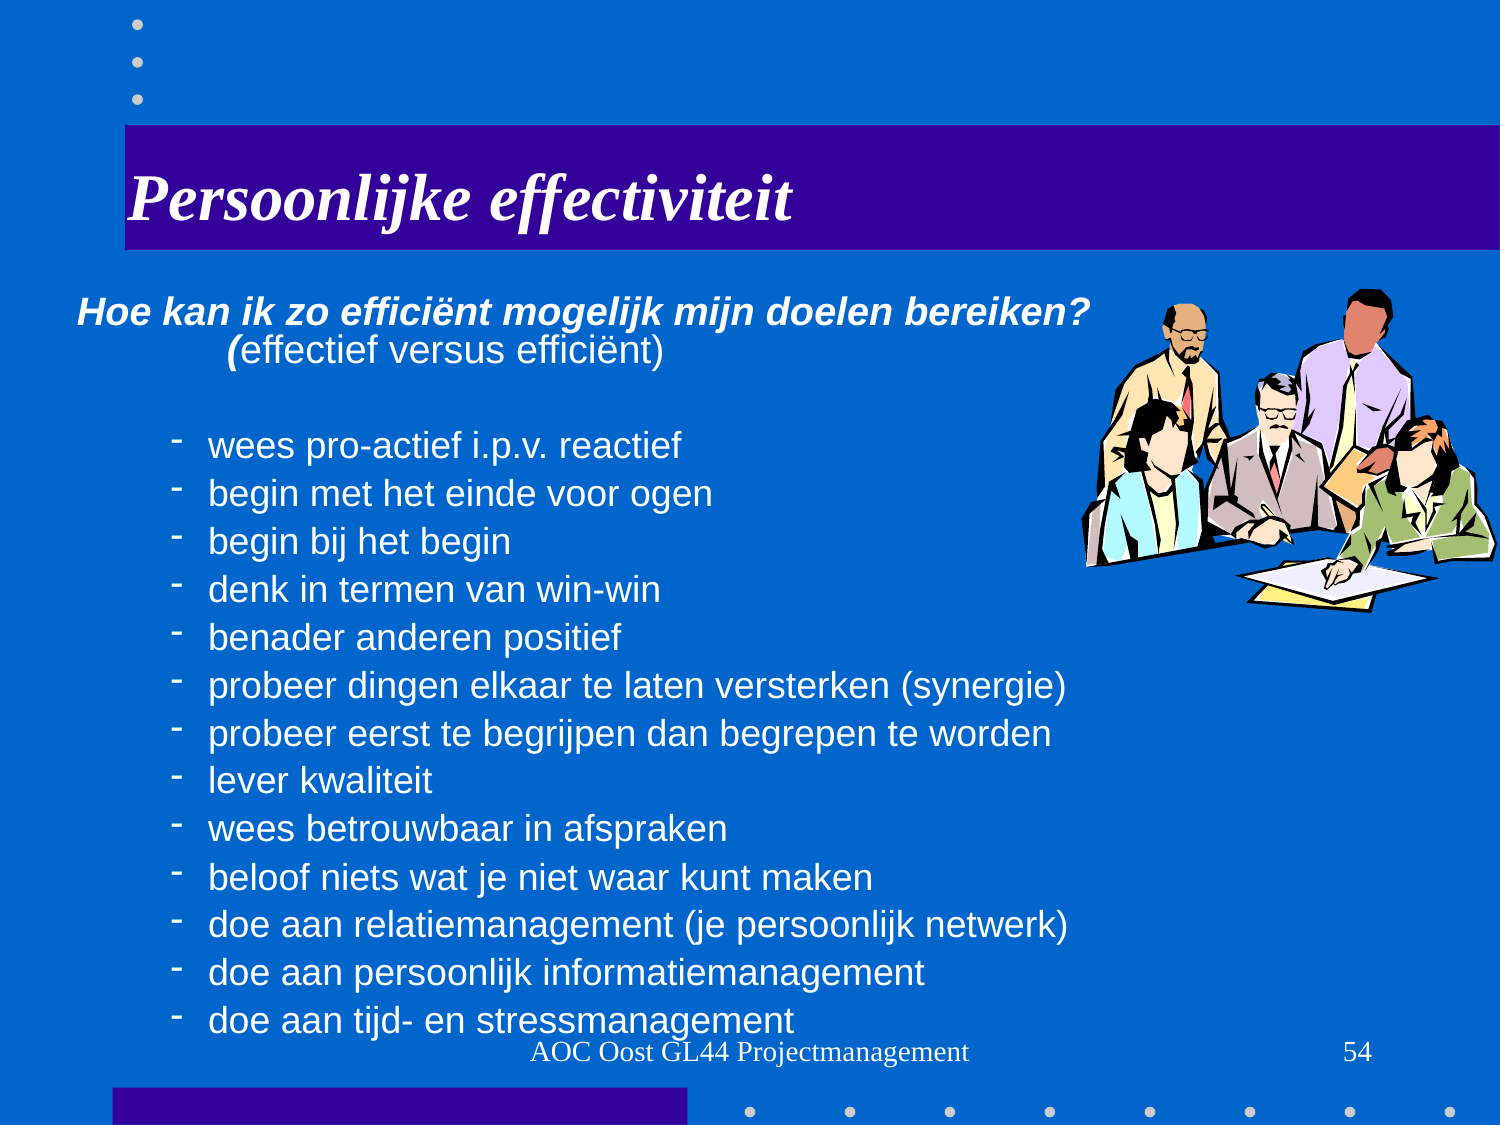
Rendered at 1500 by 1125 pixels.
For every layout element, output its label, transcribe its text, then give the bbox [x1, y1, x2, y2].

title Persoonlijke effectiviteit [112, 99, 1388, 287]
footer AOC Oost GL44 Projectmanagement [512, 1012, 988, 1088]
slide_number 54 [1074, 1012, 1388, 1088]
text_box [1081, 287, 1500, 617]
list Hoe kan ik zo efficiënt mogelijk mijn doelen bereiken? (effectief versus efficiënt) wees pro-actief i.p.v. reactief begin met het einde voor ogen begin bij het begin denk in termen van win-win benader anderen positief probeer dingen elkaar te laten versterken (synergie) probeer eerst te begrijpen dan begrepen te worden lever kwaliteit wees betrouwbaar in afspraken beloof niets wat je niet waar kunt maken doe aan relatiemanagement (je persoonlijk netwerk) doe aan persoonlijk informatiemanagement doe aan tijd- en stressmanagement [5, 287, 1281, 963]
